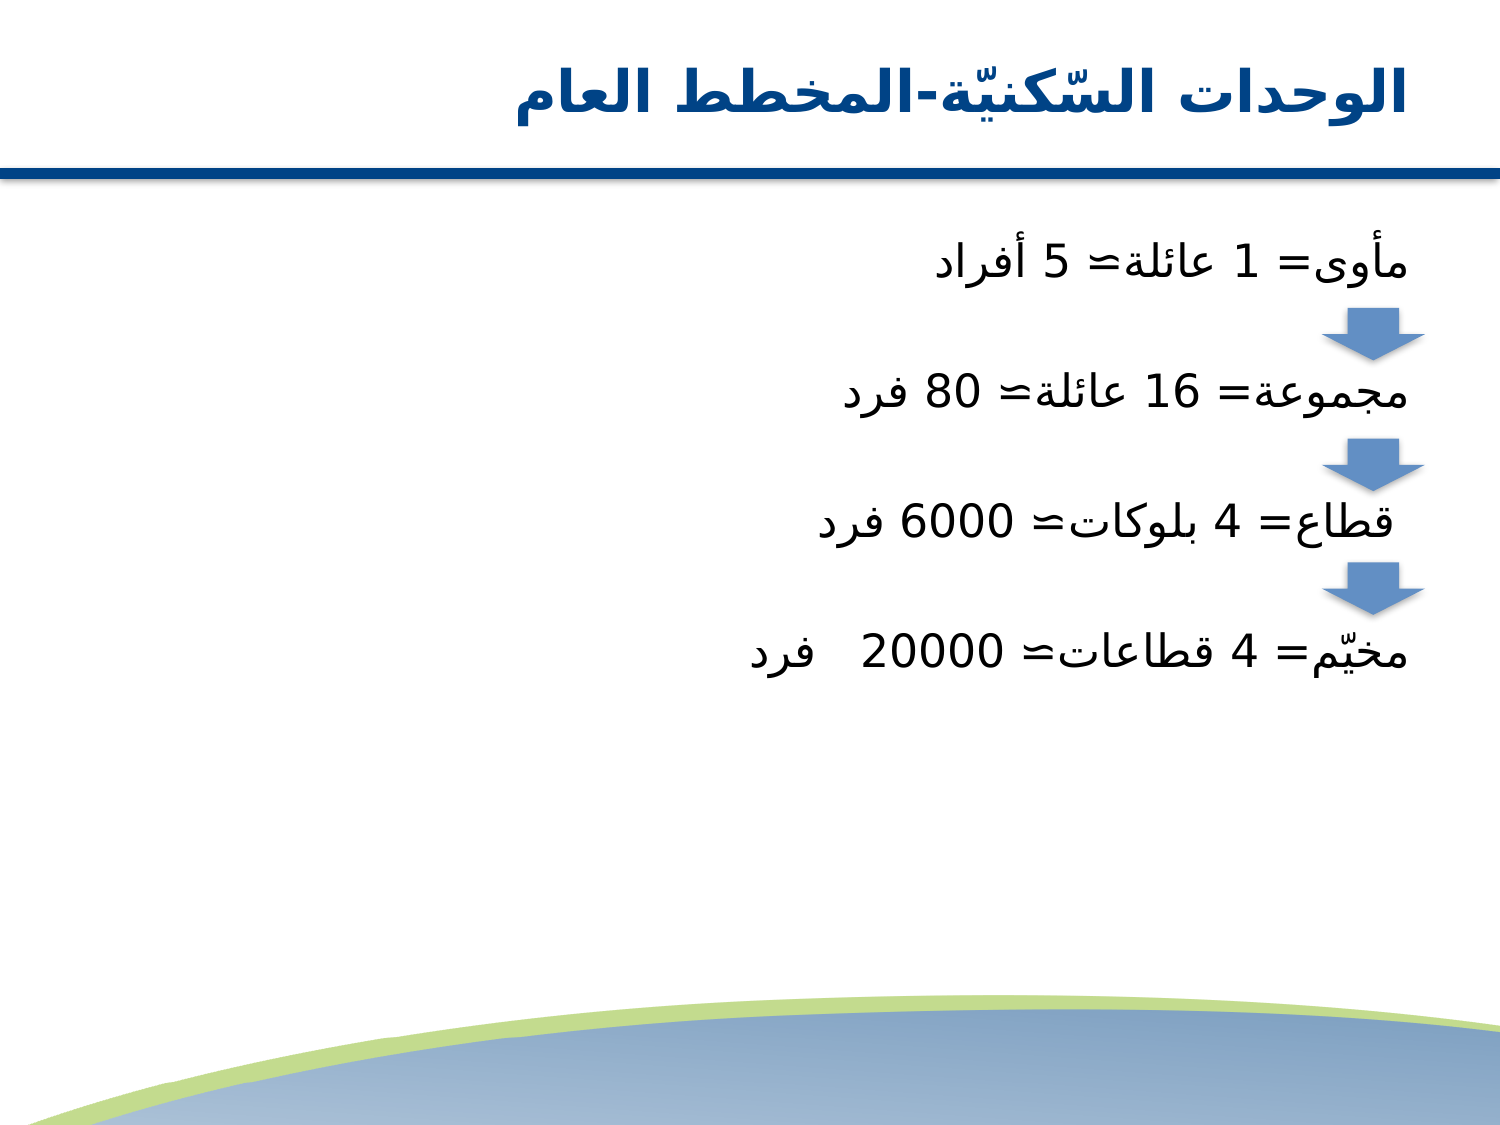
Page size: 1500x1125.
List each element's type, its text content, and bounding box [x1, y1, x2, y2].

title الوحدات السّكنيّة-المخطط العام [75, 0, 1425, 178]
text_box [1320, 307, 1426, 362]
list مأوى = 1 عائلة ≃ 5 أفراد مجموعة = 16 عائلة ≃ 80 فرد قطاع = 4 بلوكات ≃ 6000 فرد مخيّم = 4 قطاعات ≃ 20000 فرد [75, 224, 1425, 1010]
text_box [1320, 561, 1426, 616]
picture [0, 993, 1500, 1125]
text_box [1320, 437, 1426, 492]
